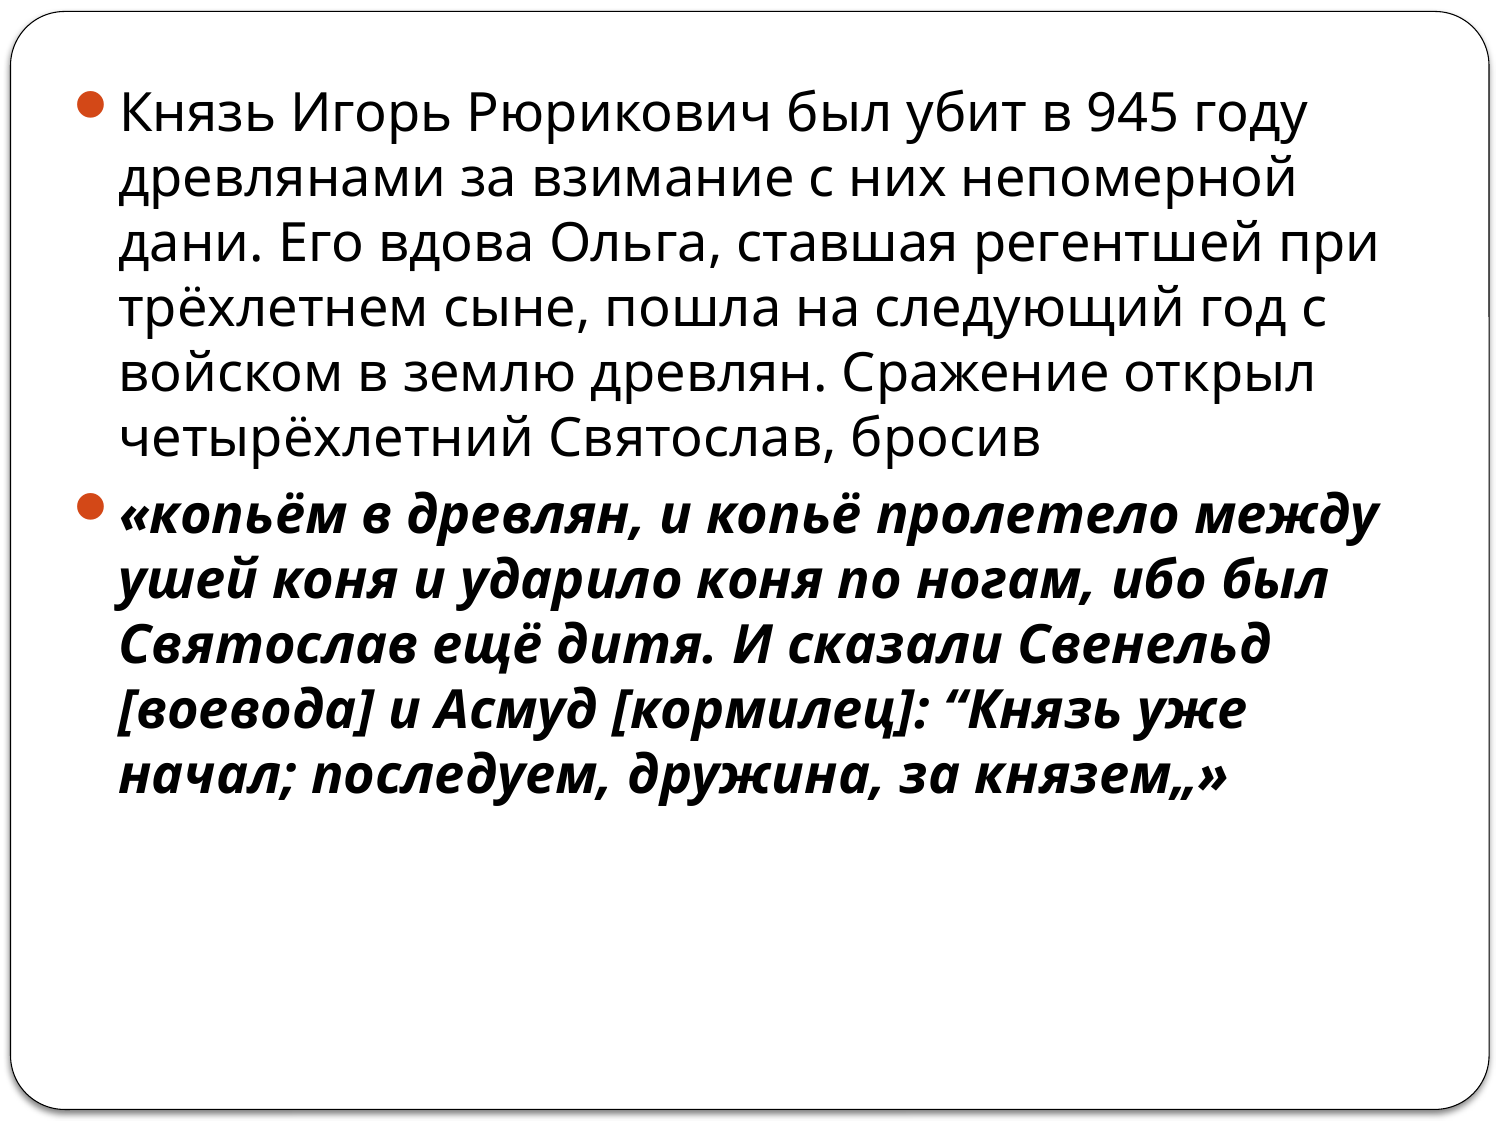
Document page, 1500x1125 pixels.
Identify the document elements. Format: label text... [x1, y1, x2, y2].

list Князь Игорь Рюрикович был убит в 945 году древлянами за взимание с них непомерной дани. Его вдова Ольга, ставшая регентшей при трёхлетнем сыне, пошла на следующий год с войском в землю древлян. Сражение открыл четырёхлетний Святослав, бросив «копьём в древлян, и копьё пролетело между ушей коня и ударило коня по ногам, ибо был Святослав ещё дитя. И сказали Свенельд [воевода] и Асмуд [кормилец]: “Князь уже начал; последуем, дружина, за князем„» [58, 70, 1425, 1043]
